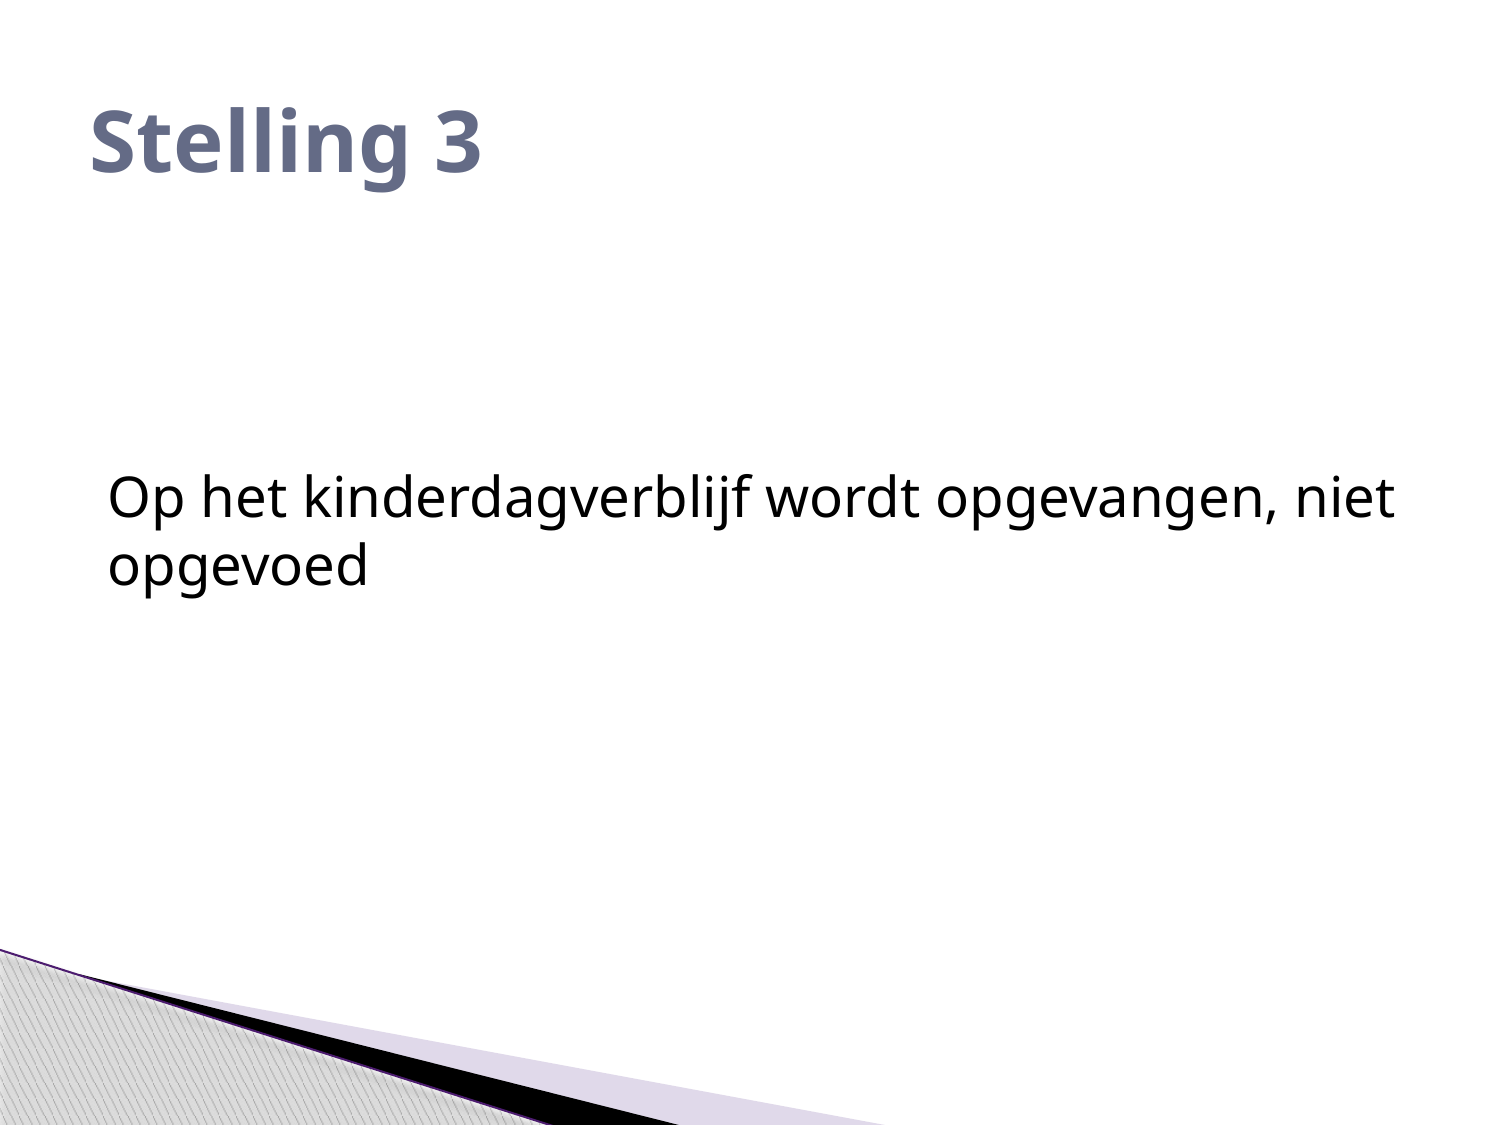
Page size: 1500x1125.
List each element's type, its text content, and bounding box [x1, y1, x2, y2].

list Op het kinderdagverblijf wordt opgevangen, niet opgevoed [75, 243, 1425, 986]
title Stelling 3 [75, 45, 1425, 233]
